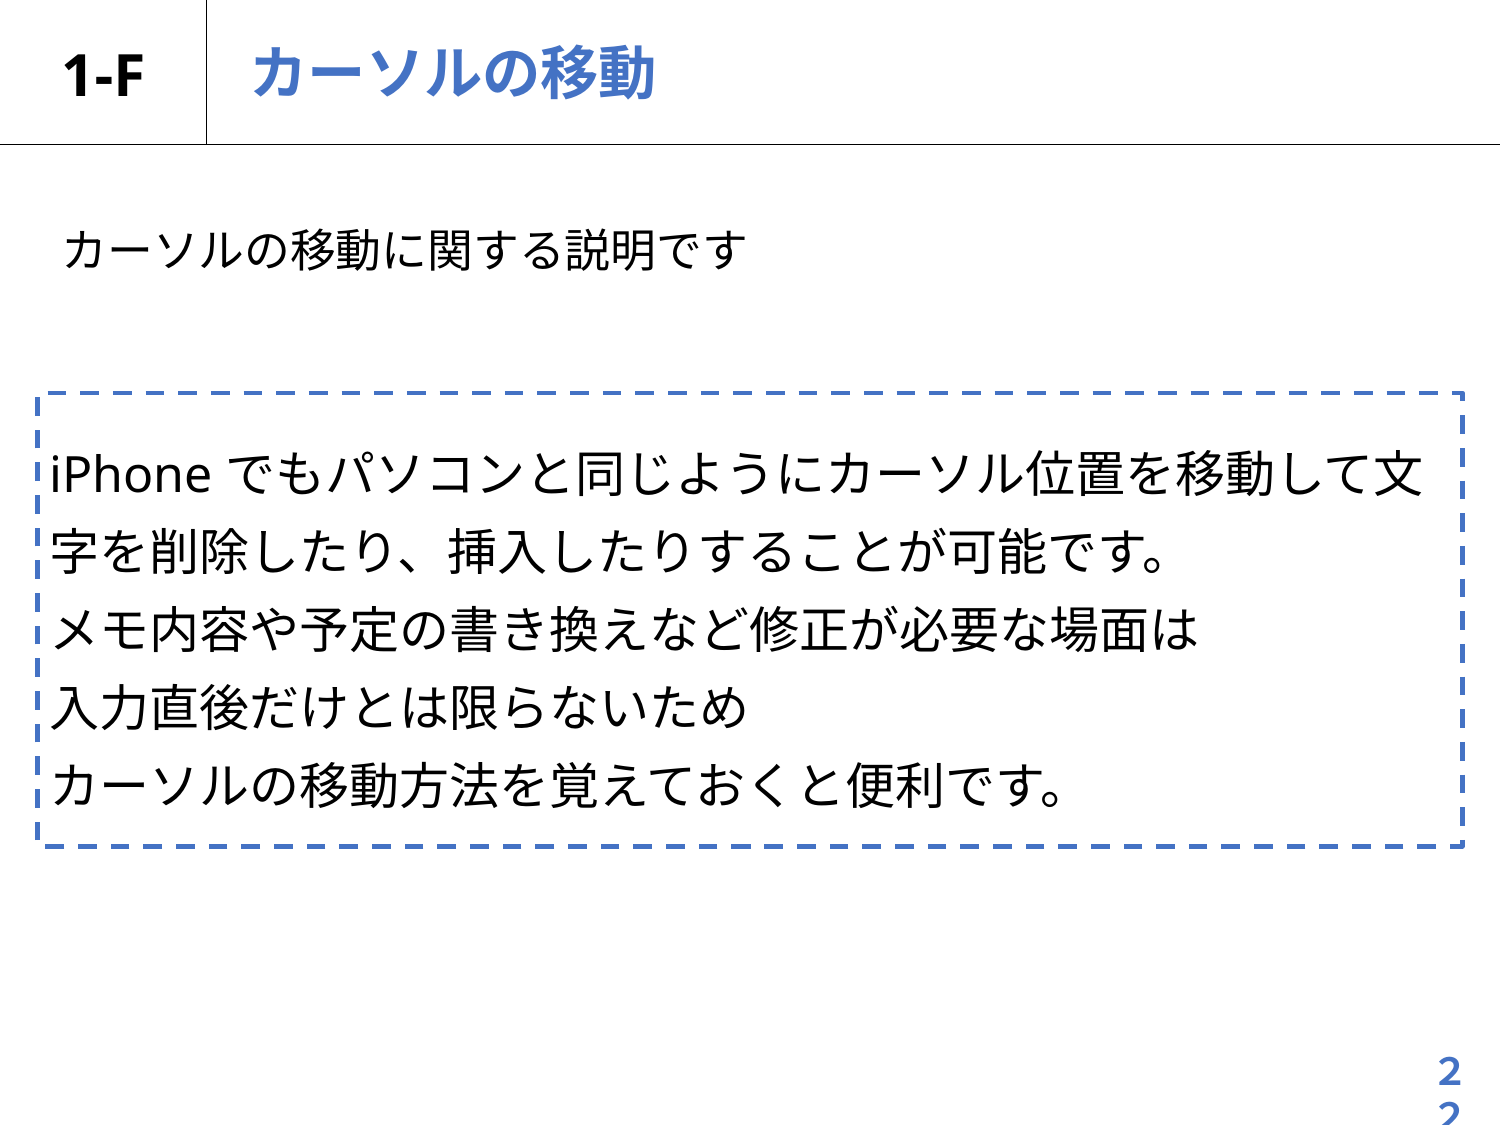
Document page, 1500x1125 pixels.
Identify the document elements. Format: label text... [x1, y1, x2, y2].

text_box ２２ [1399, 1063, 1500, 1123]
text_box iPhoneでもパソコンと同じようにカーソル位置を移動して文字を削除したり、挿入したりすることが可能です。 メモ内容や予定の書き換えなど修正が必要な場面は 入力直後だけとは限らないため カーソルの移動方法を覚えておくと便利です。 [37, 393, 1463, 847]
text_box カーソルの移動に関する説明です [46, 220, 1422, 314]
text_box 1-F [0, 0, 207, 147]
text_box カーソルの移動 [230, 24, 1459, 119]
